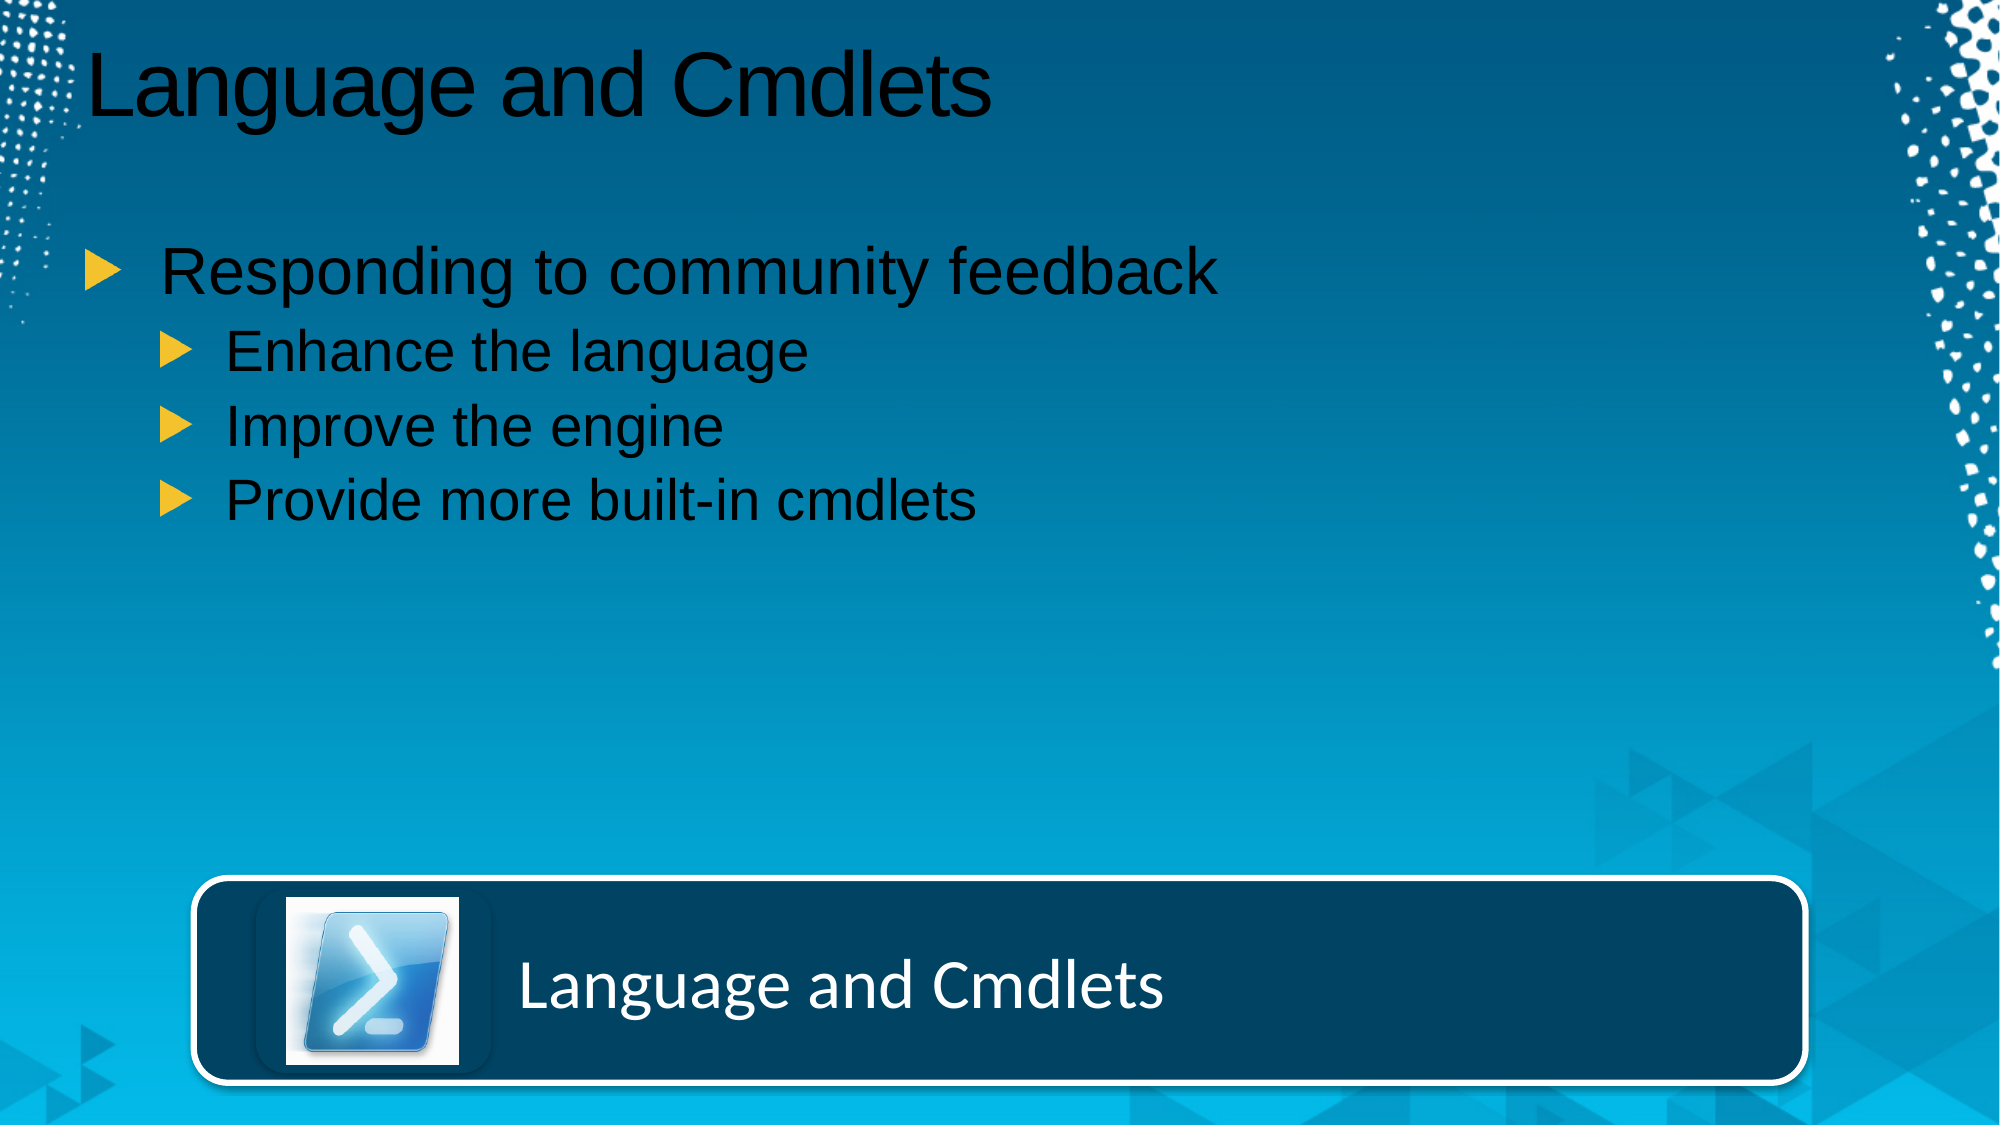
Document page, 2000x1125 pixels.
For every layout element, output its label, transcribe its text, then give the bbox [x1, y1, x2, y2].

picture [11, 70, 17, 78]
picture [1928, 209, 1935, 216]
picture [1994, 268, 2000, 283]
picture [1975, 542, 1987, 558]
picture [1975, 260, 1987, 271]
picture [1931, 287, 1944, 302]
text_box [193, 877, 1806, 1083]
picture [1967, 514, 1977, 527]
picture [1950, 168, 1959, 178]
picture [1985, 628, 1994, 637]
picture [1947, 221, 1957, 225]
picture [1984, 342, 1993, 352]
picture [35, 88, 42, 95]
picture [1941, 85, 1954, 96]
picture [31, 15, 39, 23]
picture [1956, 429, 1970, 446]
picture [1950, 351, 1962, 361]
picture [1930, 155, 1938, 167]
picture [1936, 3, 1948, 14]
picture [1960, 148, 1973, 158]
picture [161, 481, 190, 515]
picture [1952, 118, 1963, 128]
picture [13, 41, 21, 48]
picture [24, 73, 32, 78]
picture [1950, 398, 1960, 414]
picture [1971, 412, 1979, 424]
picture [2, 25, 8, 33]
picture [1973, 362, 1981, 372]
picture [1908, 145, 1918, 157]
picture [1919, 226, 1928, 238]
picture [1967, 231, 1976, 239]
picture [1991, 604, 2000, 621]
picture [1960, 484, 1968, 491]
picture [1970, 176, 1982, 188]
picture [1983, 291, 1995, 299]
picture [1939, 190, 1948, 195]
picture [1980, 445, 1988, 454]
picture [1994, 373, 2000, 383]
list Responding to community feedback Enhance the language Improve the engine Provide more built-in cmdlets [85, 237, 1914, 544]
picture [1958, 201, 1968, 206]
picture [1984, 525, 1996, 536]
picture [1992, 556, 2000, 571]
picture [1965, 464, 1979, 475]
picture [44, 31, 52, 39]
picture [1936, 240, 1946, 245]
picture [28, 43, 35, 53]
picture [1991, 426, 2000, 433]
picture [1981, 575, 1996, 590]
picture [1955, 301, 1965, 308]
picture [161, 407, 190, 441]
picture [1956, 251, 1966, 256]
picture [19, 0, 29, 6]
picture [161, 332, 190, 366]
picture [1982, 393, 1990, 403]
picture [1932, 107, 1940, 114]
picture [86, 250, 119, 289]
picture [46, 17, 54, 24]
picture [38, 74, 45, 80]
picture [34, 102, 42, 111]
picture [11, 55, 18, 63]
picture [1975, 493, 1987, 507]
picture [1994, 323, 2000, 330]
picture [1916, 177, 1928, 186]
picture [1935, 340, 1945, 349]
picture [17, 27, 23, 34]
picture [30, 28, 38, 37]
picture [1927, 257, 1935, 271]
picture [1941, 320, 1953, 331]
picture [56, 48, 63, 55]
picture [1963, 382, 1970, 392]
picture [1941, 135, 1949, 147]
picture [1975, 311, 1983, 319]
picture [48, 2, 56, 9]
picture [17, 129, 23, 136]
picture [1943, 370, 1953, 383]
picture [1950, 0, 2000, 253]
picture [1966, 281, 1974, 291]
picture [44, 45, 49, 53]
picture [1963, 334, 1973, 339]
picture [27, 57, 34, 66]
picture [33, 0, 42, 8]
picture [1988, 476, 1997, 485]
picture [1945, 31, 1957, 47]
picture [33, 117, 40, 124]
picture [58, 33, 65, 41]
picture [1992, 656, 2000, 669]
title Language and Cmdlets [85, 37, 1914, 138]
picture [1945, 271, 1954, 277]
